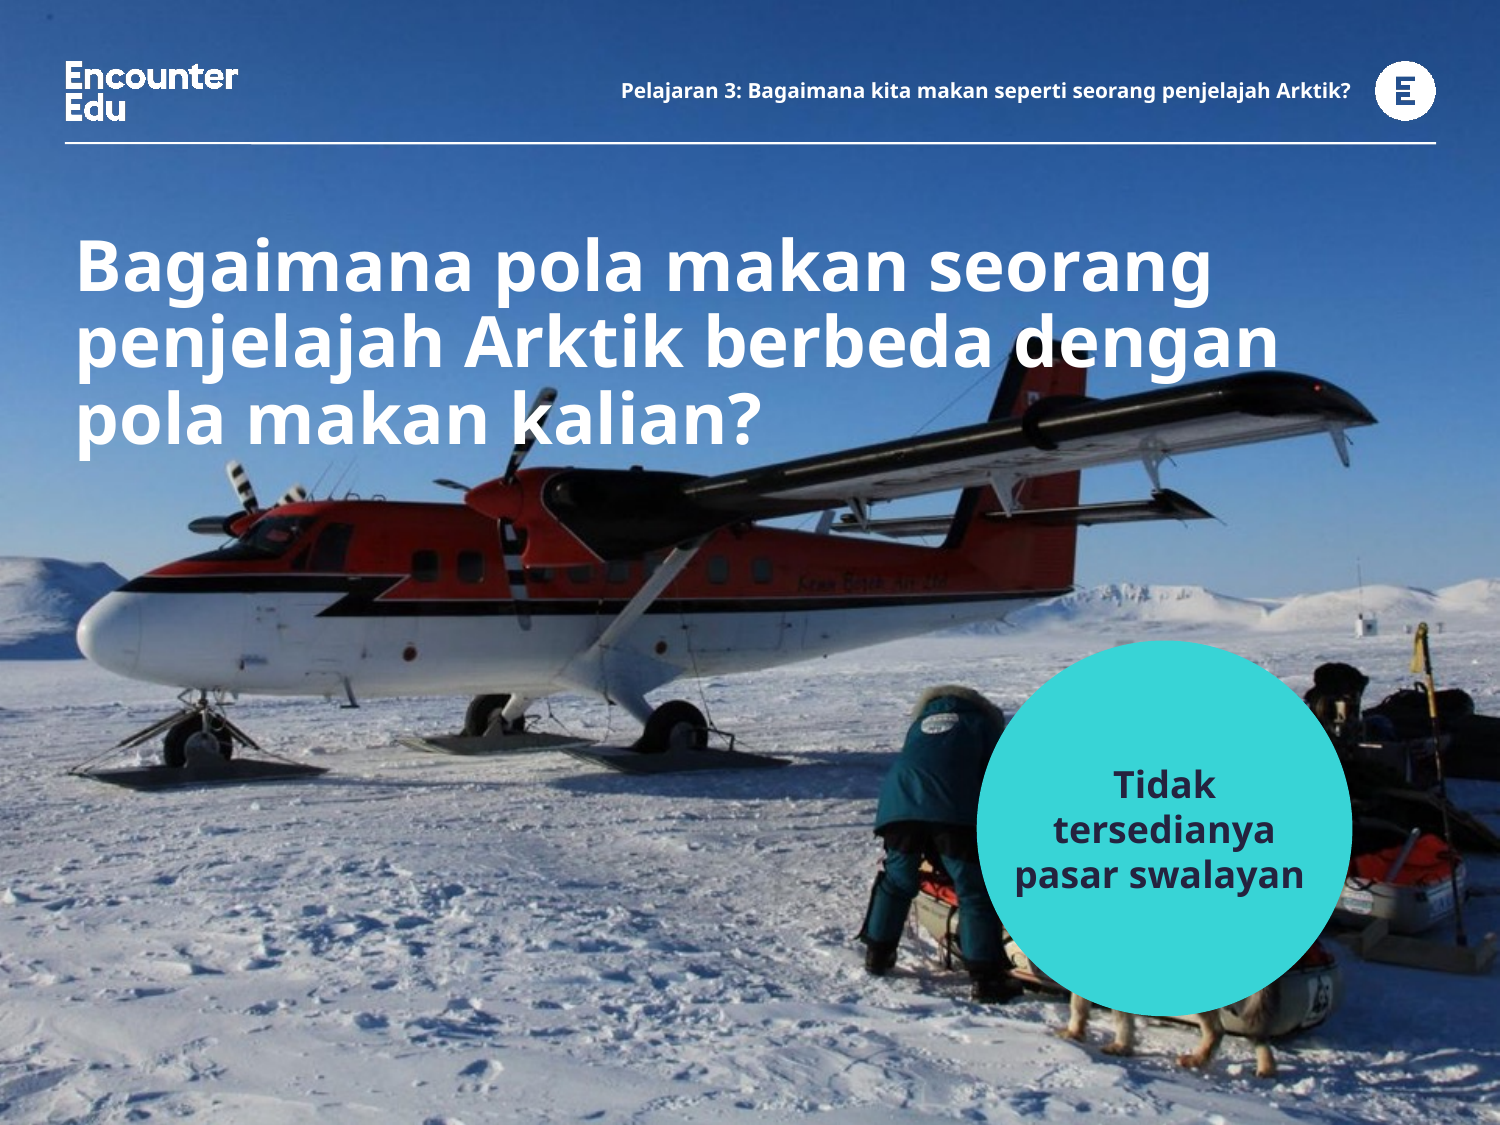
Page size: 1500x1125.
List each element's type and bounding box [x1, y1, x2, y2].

text_box [976, 640, 1353, 1017]
picture [0, 0, 1500, 1125]
